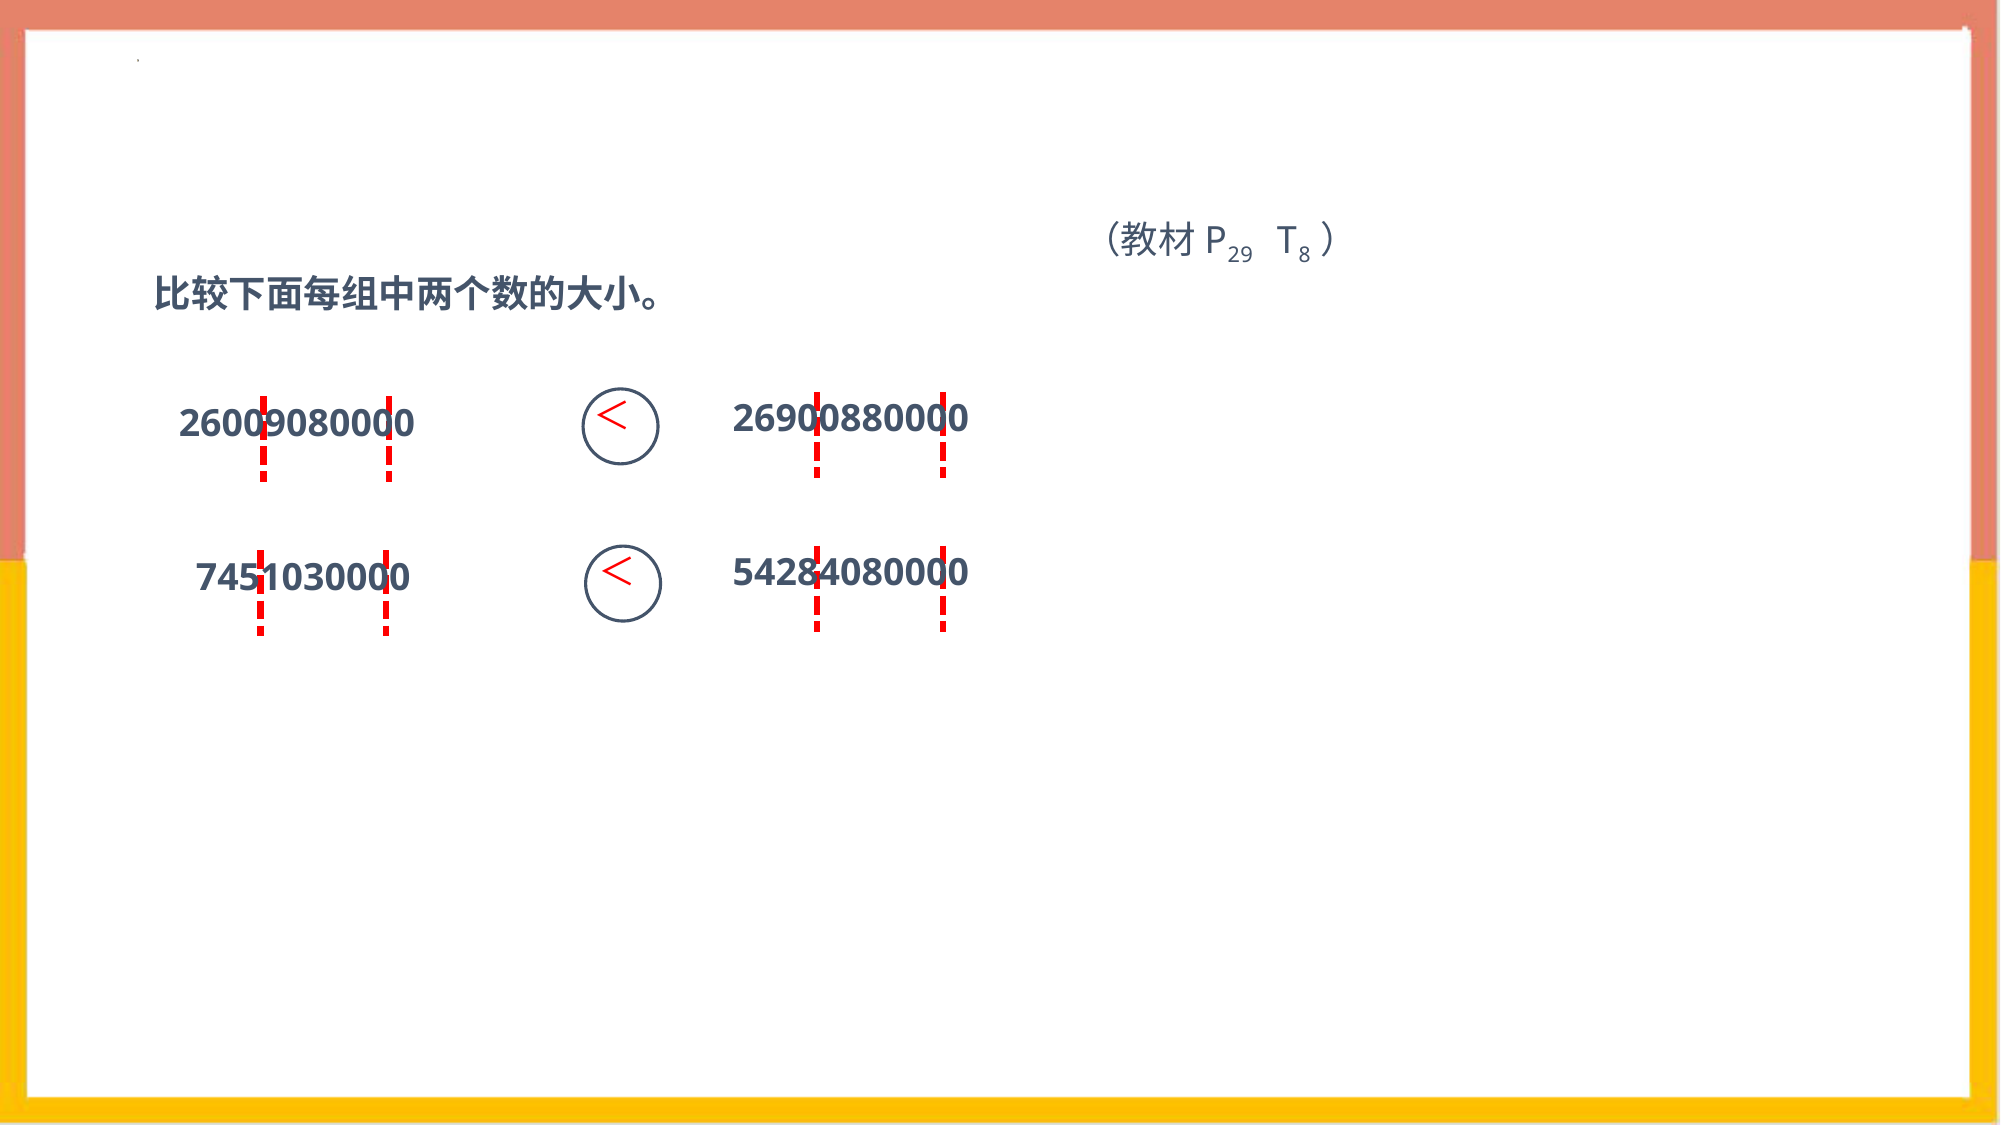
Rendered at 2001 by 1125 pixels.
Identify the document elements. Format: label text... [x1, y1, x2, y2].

text_box [586, 398, 660, 465]
text_box 26900880000 [717, 386, 985, 447]
text_box 26009080000 [163, 391, 431, 451]
text_box 7451030000 [161, 545, 426, 605]
text_box 比较下面每组中两个数的大小。 [139, 262, 694, 322]
text_box ＜ [579, 384, 647, 445]
text_box （教材P29 T8） [1068, 208, 1373, 275]
picture [0, 0, 2001, 1125]
text_box 54284080000 [717, 540, 985, 601]
text_box [588, 558, 662, 623]
text_box ＜ [584, 541, 652, 601]
